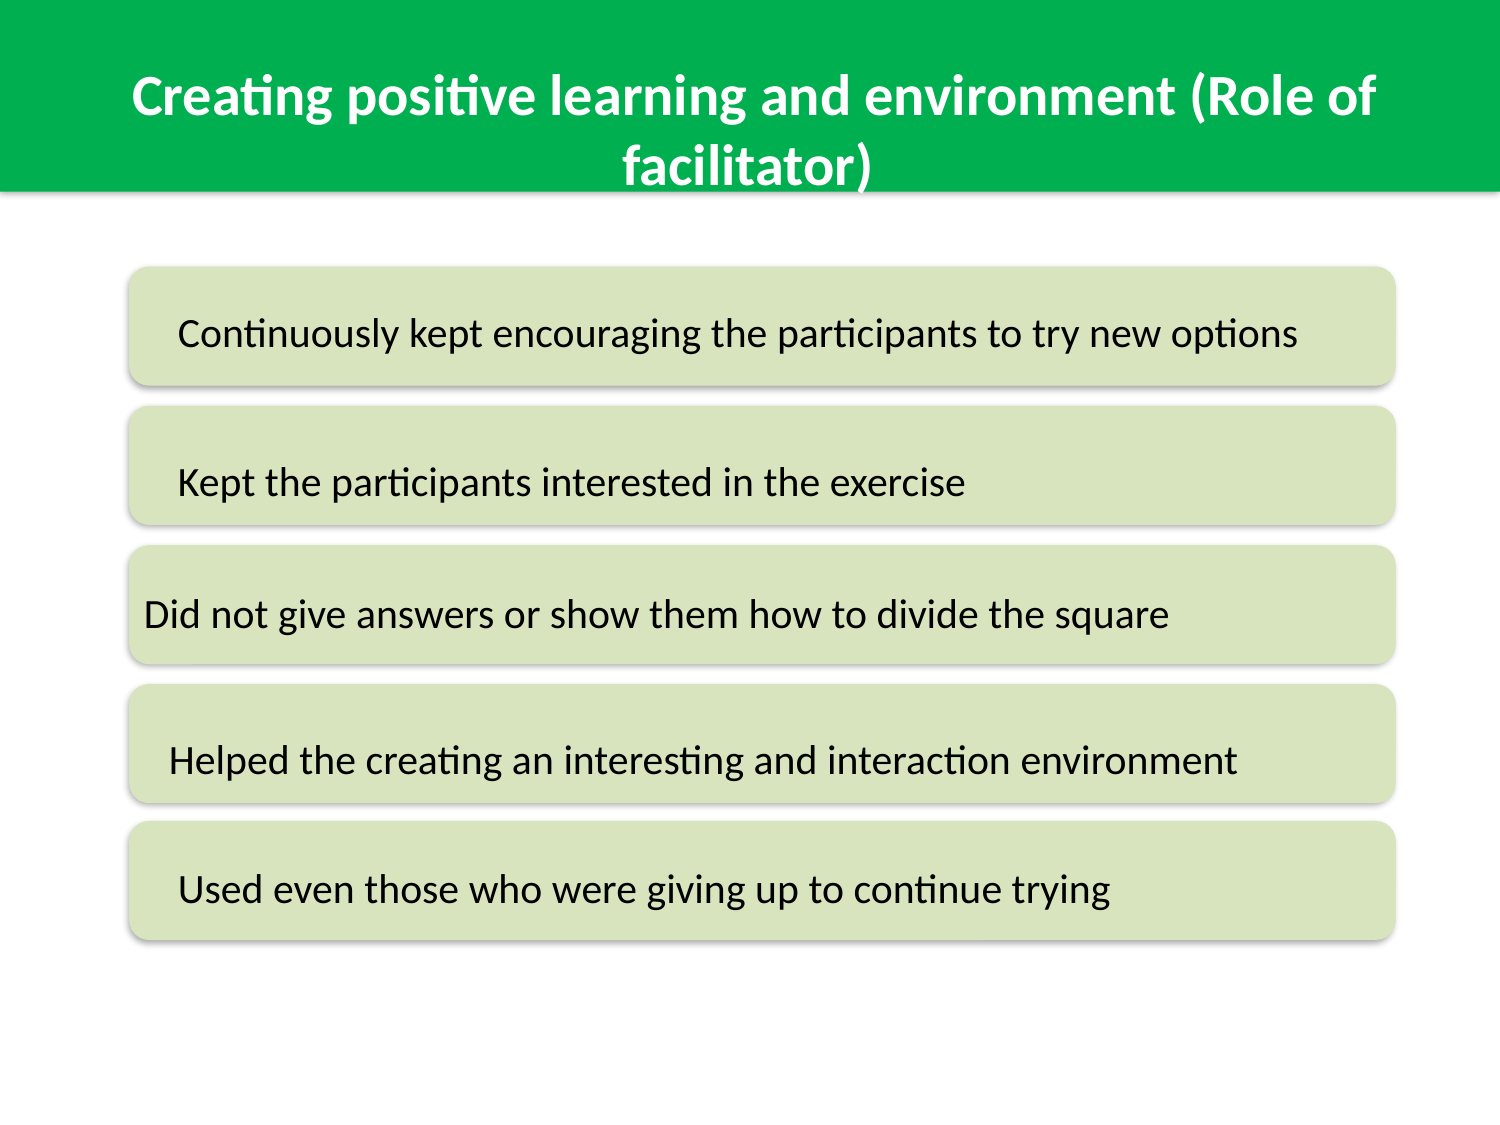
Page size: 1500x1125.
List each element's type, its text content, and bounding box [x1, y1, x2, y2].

text_box Did not give answers or show them how to divide the square [129, 529, 1221, 645]
text_box Creating positive learning and environment (Role of facilitator) [4, 49, 1500, 205]
text_box [128, 820, 1397, 941]
text_box [128, 544, 1397, 666]
text_box [128, 265, 1397, 387]
text_box Helped the creating an interesting and interaction environment [154, 675, 1308, 791]
text_box [128, 683, 1397, 804]
text_box Kept the participants interested in the exercise [163, 397, 1257, 512]
text_box Used even those who were giving up to continue trying [163, 804, 1257, 920]
text_box Continuously kept encouraging the participants to try new options [163, 298, 1355, 364]
text_box [128, 405, 1397, 526]
